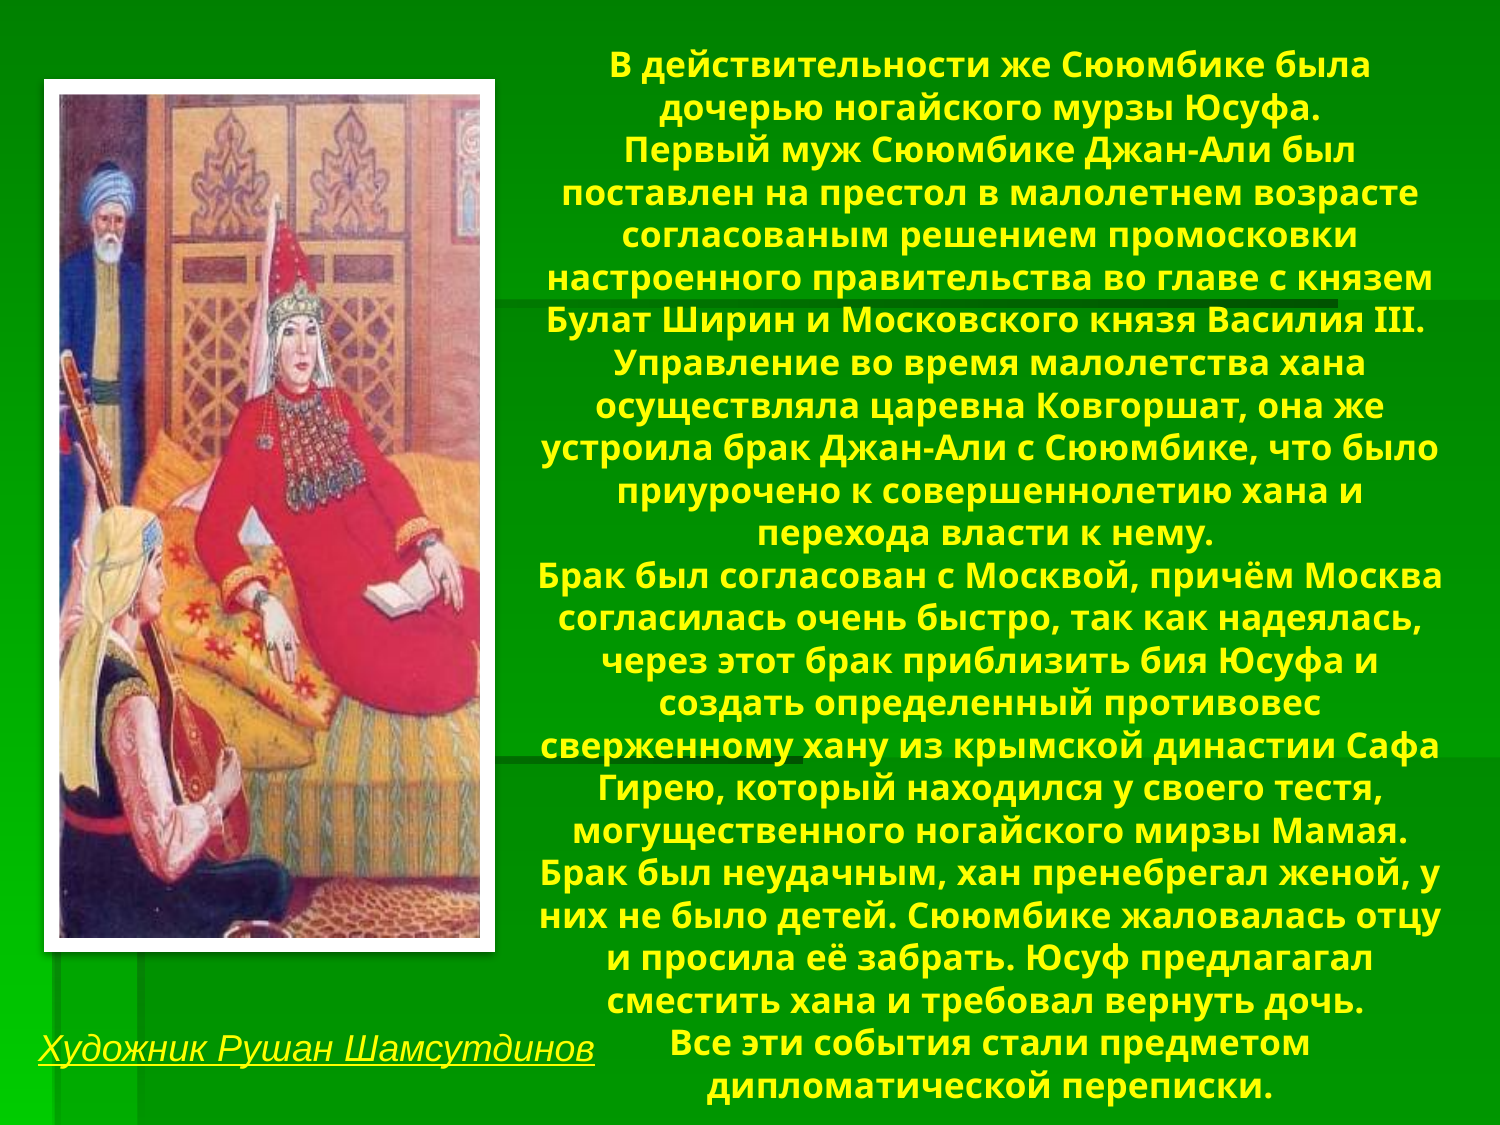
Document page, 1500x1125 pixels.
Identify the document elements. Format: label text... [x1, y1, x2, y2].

picture [58, 93, 481, 938]
text_box Художник Рушан Шамсутдинов [23, 1016, 727, 1077]
text_box В действительности же Сююмбике была дочерью ногайского мурзы Юсуфа. Первый муж Сююмбике Джан-Али был поставлен на престол в малолетнем возрасте согласованым решением промосковки настроенного правительства во главе с князем Булат Ширин и Московского князя Василия III. Управление во время малолетства хана осуществляла царевна Ковгоршат, она же устроила брак Джан-Али с Сююмбике, что было приурочено к совершеннолетию хана и перехода власти к нему. Брак был согласован с Москвой, причём Москва согласилась очень быстро, так как надеялась, через этот брак приблизить бия Юсуфа и создать определенный противовес сверженному хану из крымской династии Сафа Гирею, который находился у своего тестя, могущественного ногайского мирзы Мамая. Брак был неудачным, хан пренебрегал женой, у них не было детей. Сююмбике жаловалась отцу и просила её забрать. Юсуф предлагагал сместить хана и требовал вернуть дочь. Все эти события стали предметом дипломатической переписки. [515, 35, 1465, 1113]
